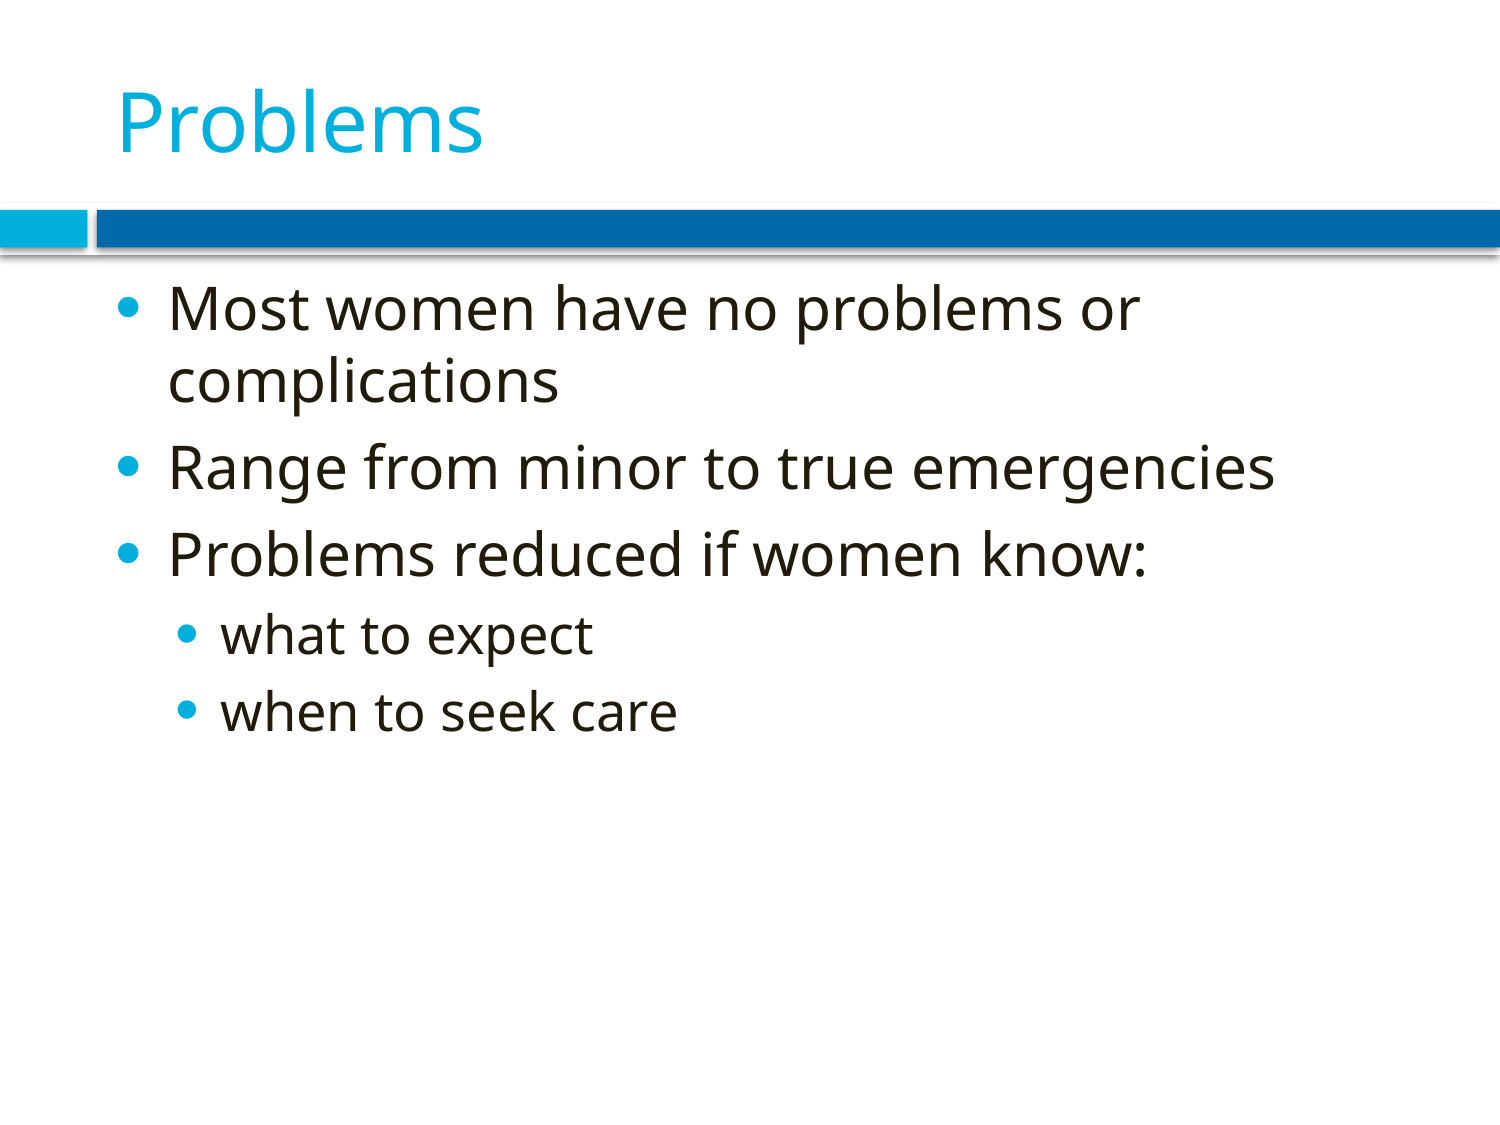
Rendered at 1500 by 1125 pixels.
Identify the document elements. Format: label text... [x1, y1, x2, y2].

list Most women have no problems or complications Range from minor to true emergencies Problems reduced if women know: what to expect when to seek care [100, 262, 1438, 1000]
title Problems [100, 37, 1438, 200]
